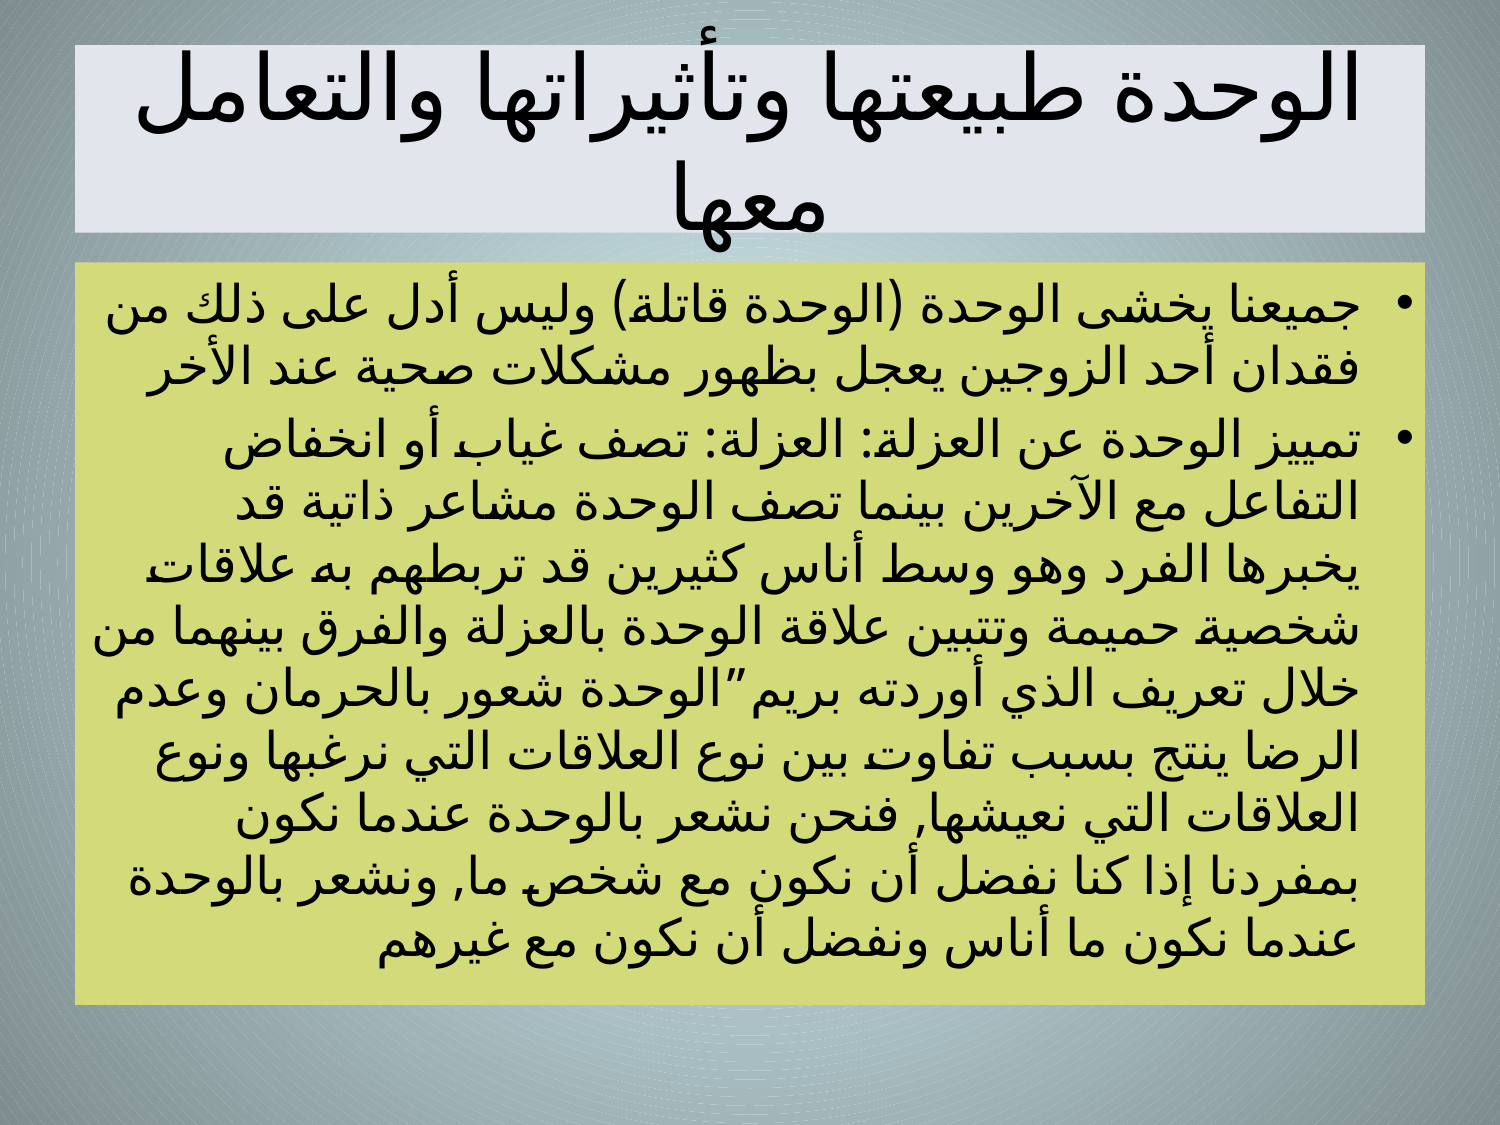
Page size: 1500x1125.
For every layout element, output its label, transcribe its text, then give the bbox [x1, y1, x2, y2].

title الوحدة طبيعتها وتأثيراتها والتعامل معها [75, 45, 1425, 233]
list جميعنا يخشى الوحدة (الوحدة قاتلة) وليس أدل على ذلك من فقدان أحد الزوجين يعجل بظهور مشكلات صحية عند الأخر تمييز الوحدة عن العزلة: العزلة: تصف غياب أو انخفاض التفاعل مع الآخرين بينما تصف الوحدة مشاعر ذاتية قد يخبرها الفرد وهو وسط أناس كثيرين قد تربطهم به علاقات شخصية حميمة وتتبين علاقة الوحدة بالعزلة والفرق بينهما من خلال تعريف الذي أوردته بريم”الوحدة شعور بالحرمان وعدم الرضا ينتج بسبب تفاوت بين نوع العلاقات التي نرغبها ونوع العلاقات التي نعيشها, فنحن نشعر بالوحدة عندما نكون بمفردنا إذا كنا نفضل أن نكون مع شخص ما, ونشعر بالوحدة عندما نكون ما أناس ونفضل أن نكون مع غيرهم [75, 262, 1425, 1005]
